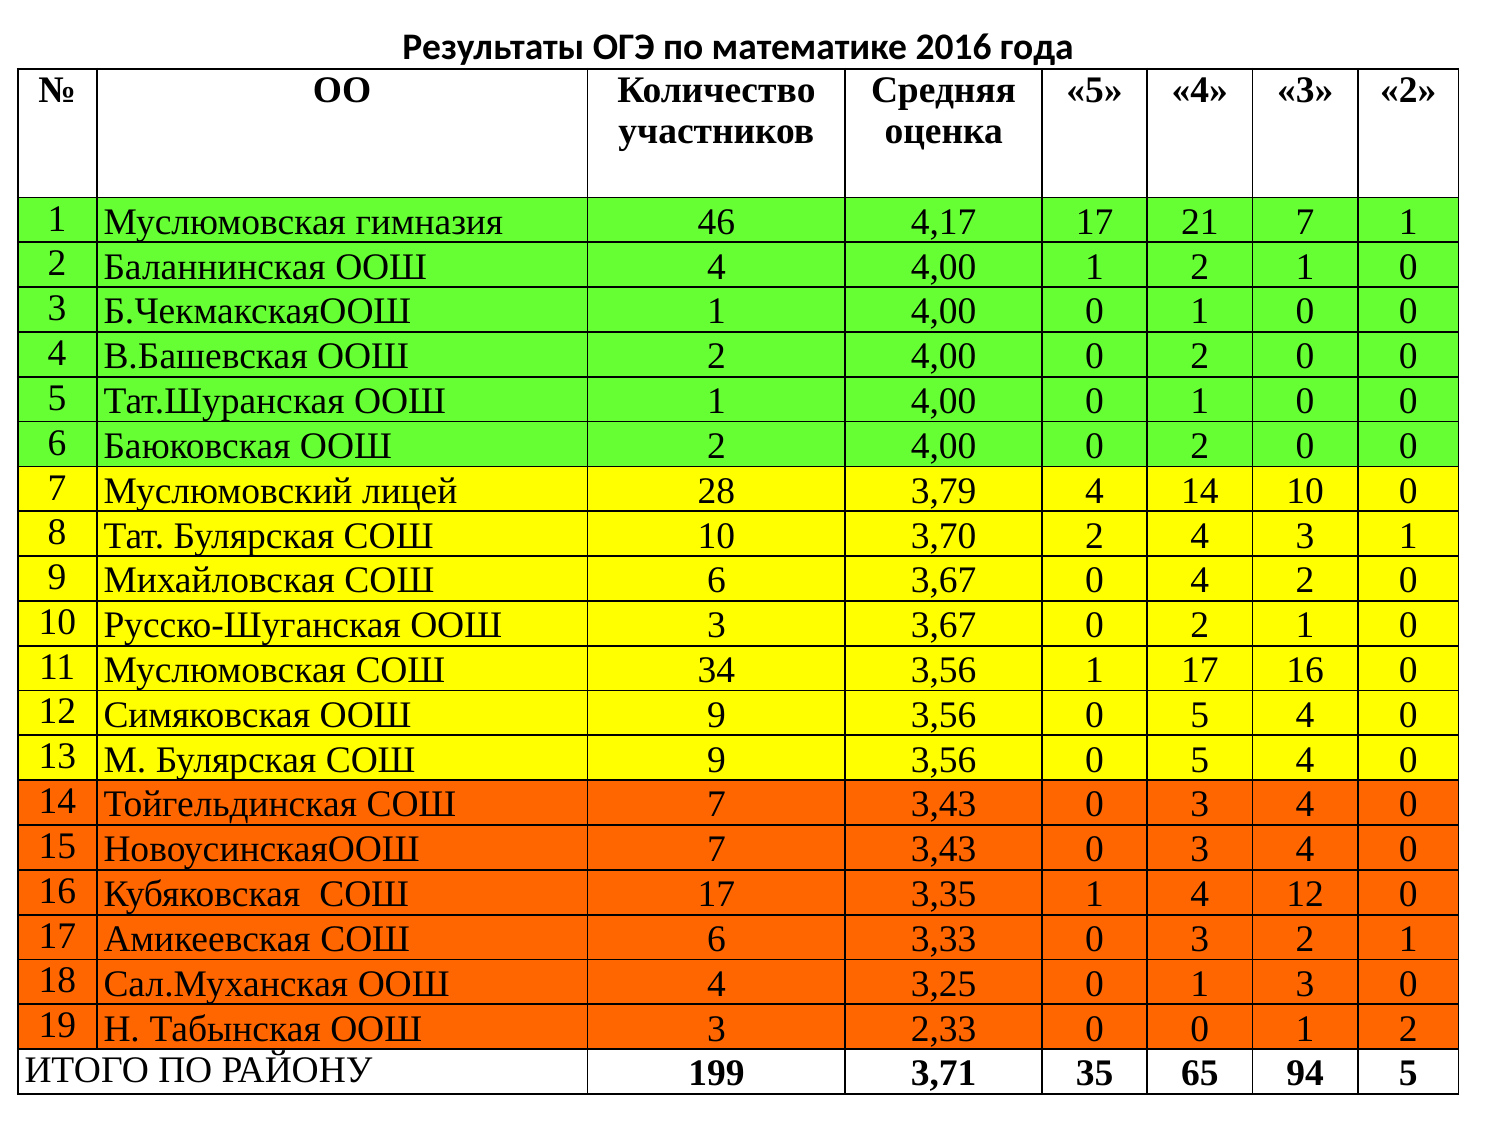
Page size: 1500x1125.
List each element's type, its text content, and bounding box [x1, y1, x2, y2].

table_cell 16 [19, 871, 96, 914]
table_cell 1 [1253, 602, 1357, 645]
table_header Количество участников [588, 75, 844, 197]
table_cell 3,43 [846, 826, 1041, 869]
table_cell 2 [1148, 243, 1252, 286]
table_cell 1 [1148, 288, 1252, 331]
table_cell 1 [1359, 512, 1458, 555]
table_cell 7 [19, 467, 96, 510]
table_cell 0 [1359, 691, 1458, 734]
table_cell 10 [19, 602, 96, 645]
table_cell 3,35 [846, 871, 1041, 914]
table_cell 4 [1148, 512, 1252, 555]
table_cell 3,67 [846, 602, 1041, 645]
table_cell 4 [1148, 557, 1252, 600]
table_cell 2 [1043, 512, 1146, 555]
table_cell 4 [1253, 781, 1357, 824]
table_cell Амикеевская СОШ [98, 916, 587, 959]
table_cell Русско-Шуганская ООШ [98, 602, 587, 645]
table_cell 12 [1253, 871, 1357, 914]
table_cell 4,00 [846, 243, 1041, 286]
table_cell 4,00 [846, 288, 1041, 331]
table_cell 17 [19, 916, 96, 959]
table_cell 7 [588, 826, 844, 869]
table_cell Баланнинская ООШ [98, 243, 587, 286]
table_cell 2 [1359, 1005, 1458, 1048]
table_cell 3 [1253, 960, 1357, 1003]
table_header ОО [98, 70, 587, 197]
table_cell 199 [588, 1050, 844, 1093]
table_cell 34 [588, 647, 844, 690]
table_cell 0 [1359, 736, 1458, 779]
table_cell 1 [1043, 647, 1146, 690]
table_cell 28 [588, 467, 844, 510]
table_cell 6 [19, 422, 96, 466]
table_cell 0 [1359, 826, 1458, 869]
table_cell 3 [1148, 781, 1252, 824]
table_cell 0 [1043, 826, 1146, 869]
table_cell 1 [1359, 916, 1458, 959]
table_cell 2 [1253, 557, 1357, 600]
table_cell 0 [1043, 333, 1146, 376]
table_cell 3,79 [846, 467, 1041, 510]
table_cell 1 [1148, 960, 1252, 1003]
table_cell 0 [1359, 243, 1458, 286]
table_cell 3,67 [846, 557, 1041, 600]
table_cell Кубяковская СОШ [98, 871, 587, 914]
table_cell 0 [1359, 557, 1458, 600]
table_cell 11 [19, 647, 96, 690]
table_cell 8 [19, 512, 96, 555]
table_cell 13 [19, 736, 96, 779]
table_cell 0 [1043, 781, 1146, 824]
table_cell Баюковская ООШ [98, 422, 587, 466]
table_cell 0 [1359, 781, 1458, 824]
table_cell Сал.Муханская ООШ [98, 960, 587, 1003]
table_cell 0 [1043, 557, 1146, 600]
table_cell 14 [1148, 467, 1252, 510]
table_cell 17 [588, 871, 844, 914]
table_cell 3,43 [846, 781, 1041, 824]
table_cell 5 [1359, 1050, 1458, 1093]
table_cell Тойгельдинская СОШ [98, 781, 587, 824]
table_cell 1 [1148, 378, 1252, 421]
table_cell 0 [1043, 691, 1146, 734]
table_cell 0 [1359, 647, 1458, 690]
table_cell 2 [588, 333, 844, 376]
table_cell 1 [588, 378, 844, 421]
table_header «2» [1359, 70, 1458, 197]
table_cell 3 [1148, 916, 1252, 959]
table_cell 4 [1253, 826, 1357, 869]
table_cell 3,56 [846, 736, 1041, 779]
table_cell 4,00 [846, 422, 1041, 466]
table_cell 0 [1359, 333, 1458, 376]
table_cell Тат.Шуранская ООШ [98, 378, 587, 421]
table_header «4» [1148, 70, 1252, 197]
table_cell Тат. Булярская СОШ [98, 512, 587, 555]
table_cell 1 [1253, 1005, 1357, 1048]
table_cell 0 [1253, 422, 1357, 466]
table_cell 3 [588, 1005, 844, 1048]
table_header «3» [1253, 70, 1357, 197]
table_cell 0 [1043, 1005, 1146, 1048]
table_cell 18 [19, 960, 96, 1003]
table_cell 1 [1359, 198, 1458, 241]
table_cell 9 [588, 691, 844, 734]
table_cell 3,70 [846, 512, 1041, 555]
table_cell Муслюмовский лицей [98, 467, 587, 510]
table_cell 3,56 [846, 691, 1041, 734]
table_cell 0 [1359, 960, 1458, 1003]
table_cell 4,00 [846, 378, 1041, 421]
table_cell 12 [19, 691, 96, 734]
table_cell 10 [1253, 467, 1357, 510]
table_cell Симяковская ООШ [98, 691, 587, 734]
table_cell 2 [1148, 422, 1252, 466]
table_cell 0 [1043, 602, 1146, 645]
table_cell 4 [19, 333, 96, 376]
table_cell 9 [19, 557, 96, 600]
table_cell В.Башевская ООШ [98, 333, 587, 376]
table_cell Муслюмовская СОШ [98, 647, 587, 690]
table_cell Н. Табынская ООШ [98, 1005, 587, 1048]
table_cell 0 [1359, 467, 1458, 510]
table_header № [19, 70, 96, 197]
table_cell 17 [1148, 647, 1252, 690]
table_cell 2 [1148, 602, 1252, 645]
table_cell 1 [588, 288, 844, 331]
table_cell 6 [588, 916, 844, 959]
table_cell 4 [1043, 467, 1146, 510]
table_cell 5 [1148, 736, 1252, 779]
table_cell 0 [1253, 333, 1357, 376]
table_cell 3,71 [846, 1050, 1041, 1093]
table_cell 0 [1043, 288, 1146, 331]
table_cell 4 [1253, 736, 1357, 779]
table_cell 3 [1148, 826, 1252, 869]
table_cell 4 [1253, 691, 1357, 734]
table_cell 4,17 [846, 198, 1041, 241]
table_cell 19 [19, 1005, 96, 1048]
table_cell 0 [1043, 736, 1146, 779]
table_cell 21 [1148, 198, 1252, 241]
table_cell 0 [1359, 602, 1458, 645]
table_cell 0 [1359, 422, 1458, 466]
table_cell 3 [19, 288, 96, 331]
table_cell 0 [1359, 378, 1458, 421]
table_cell 17 [1043, 198, 1146, 241]
table_cell 94 [1253, 1050, 1357, 1093]
table_cell 2 [19, 243, 96, 286]
table_cell 1 [1253, 243, 1357, 286]
table_cell 15 [19, 826, 96, 869]
table_cell 14 [19, 781, 96, 824]
table_cell 4,00 [846, 333, 1041, 376]
table_cell 3,25 [846, 960, 1041, 1003]
table_cell 3,56 [846, 647, 1041, 690]
table_header «5» [1043, 70, 1146, 197]
table_cell ИТОГО ПО РАЙОНУ [19, 1050, 587, 1093]
table_cell 0 [1253, 378, 1357, 421]
text_box Результаты ОГЭ по математике 2016 года [387, 15, 1089, 75]
table_cell 6 [588, 557, 844, 600]
table_cell 9 [588, 736, 844, 779]
table_cell 3 [1253, 512, 1357, 555]
table_cell 0 [1359, 288, 1458, 331]
table_cell 0 [1253, 288, 1357, 331]
table_cell Михайловская СОШ [98, 557, 587, 600]
table_cell 1 [1043, 243, 1146, 286]
table_cell 0 [1359, 871, 1458, 914]
table_cell Муслюмовская гимназия [98, 198, 587, 241]
table_cell 46 [588, 198, 844, 241]
table_cell 4 [588, 243, 844, 286]
table_cell М. Булярская СОШ [98, 736, 587, 779]
table_cell 0 [1043, 916, 1146, 959]
table_cell 35 [1043, 1050, 1146, 1093]
table_cell НовоусинскаяООШ [98, 826, 587, 869]
table_cell 1 [1043, 871, 1146, 914]
table_cell 0 [1043, 378, 1146, 421]
table_cell 7 [1253, 198, 1357, 241]
table_cell 10 [588, 512, 844, 555]
table_cell 4 [588, 960, 844, 1003]
table_cell 0 [1043, 422, 1146, 466]
table_cell 5 [1148, 691, 1252, 734]
table_cell 5 [19, 378, 96, 421]
table_cell 16 [1253, 647, 1357, 690]
table_cell 65 [1148, 1050, 1252, 1093]
table_cell 2,33 [846, 1005, 1041, 1048]
table_cell 3 [588, 602, 844, 645]
table_cell 2 [588, 422, 844, 466]
table_cell 0 [1043, 960, 1146, 1003]
table_cell 2 [1148, 333, 1252, 376]
table_cell 4 [1148, 871, 1252, 914]
table_cell 3,33 [846, 916, 1041, 959]
table_cell 7 [588, 781, 844, 824]
table_cell Б.ЧекмакскаяООШ [98, 288, 587, 331]
table_cell 1 [19, 198, 96, 241]
table_cell 2 [1253, 916, 1357, 959]
table_header Средняя оценка [846, 75, 1041, 197]
table_cell 0 [1148, 1005, 1252, 1048]
